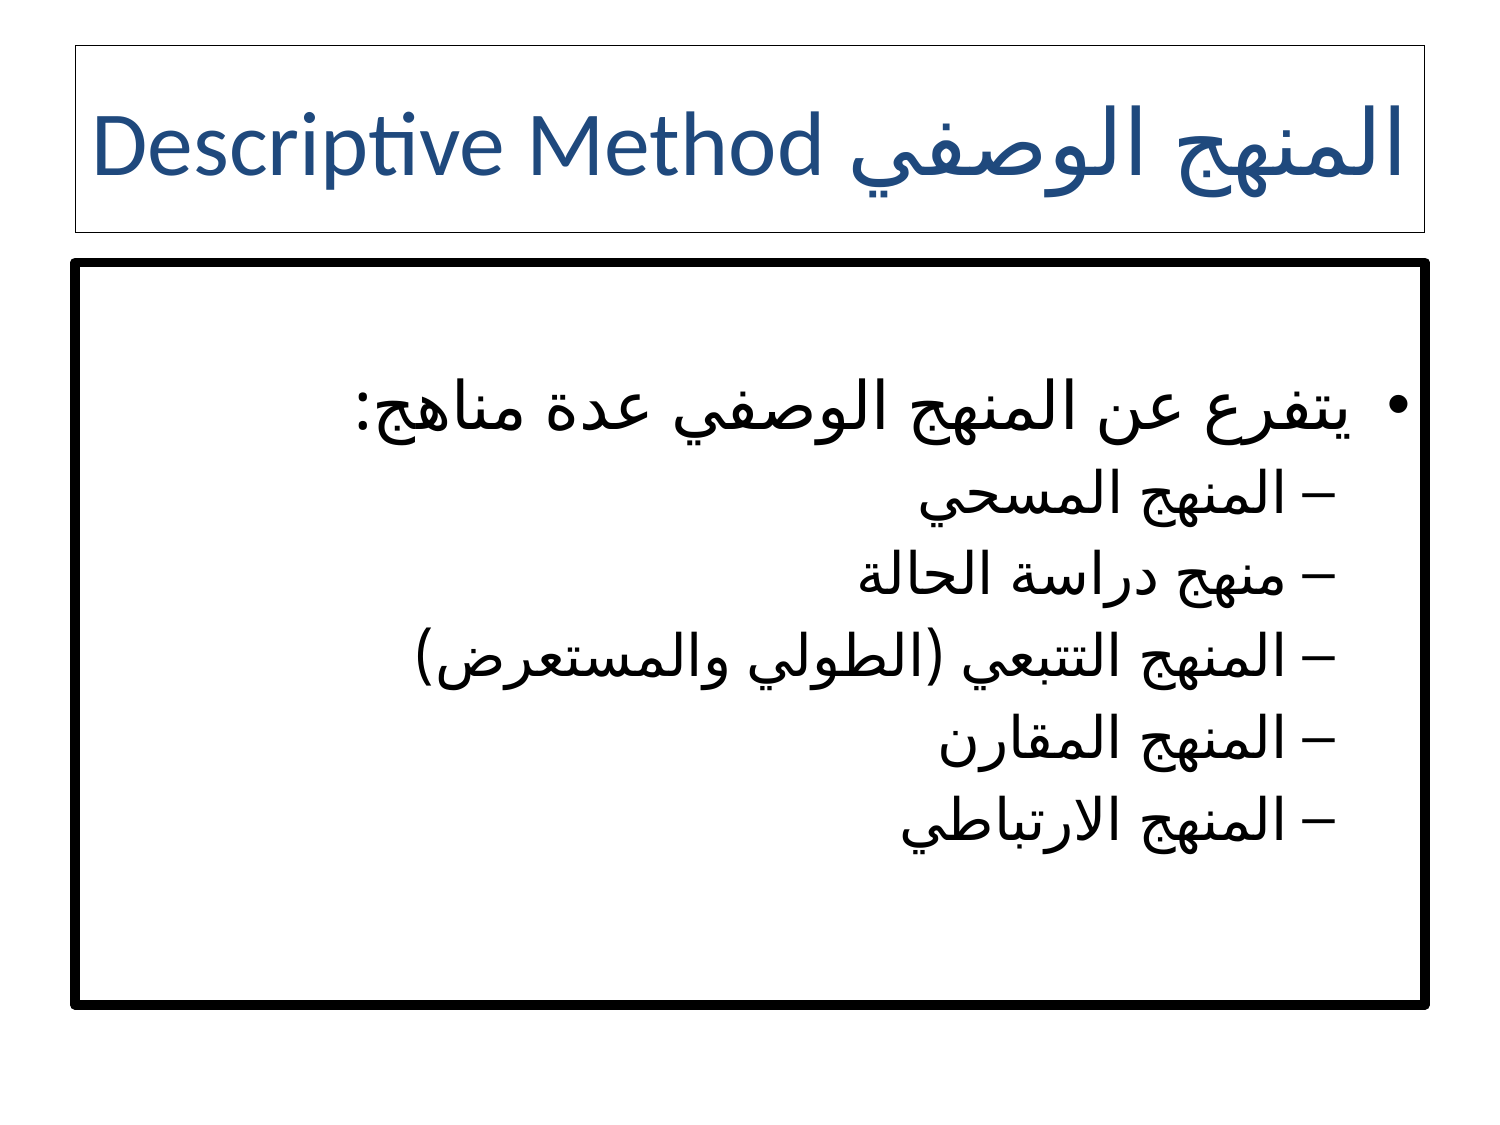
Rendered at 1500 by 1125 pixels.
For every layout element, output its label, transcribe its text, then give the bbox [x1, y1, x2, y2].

list يتفرع عن المنهج الوصفي عدة مناهج: المنهج المسحي منهج دراسة الحالة المنهج التتبعي (الطولي والمستعرض) المنهج المقارن المنهج الارتباطي [75, 262, 1425, 1005]
title Descriptive Method المنهج الوصفي [75, 45, 1425, 233]
